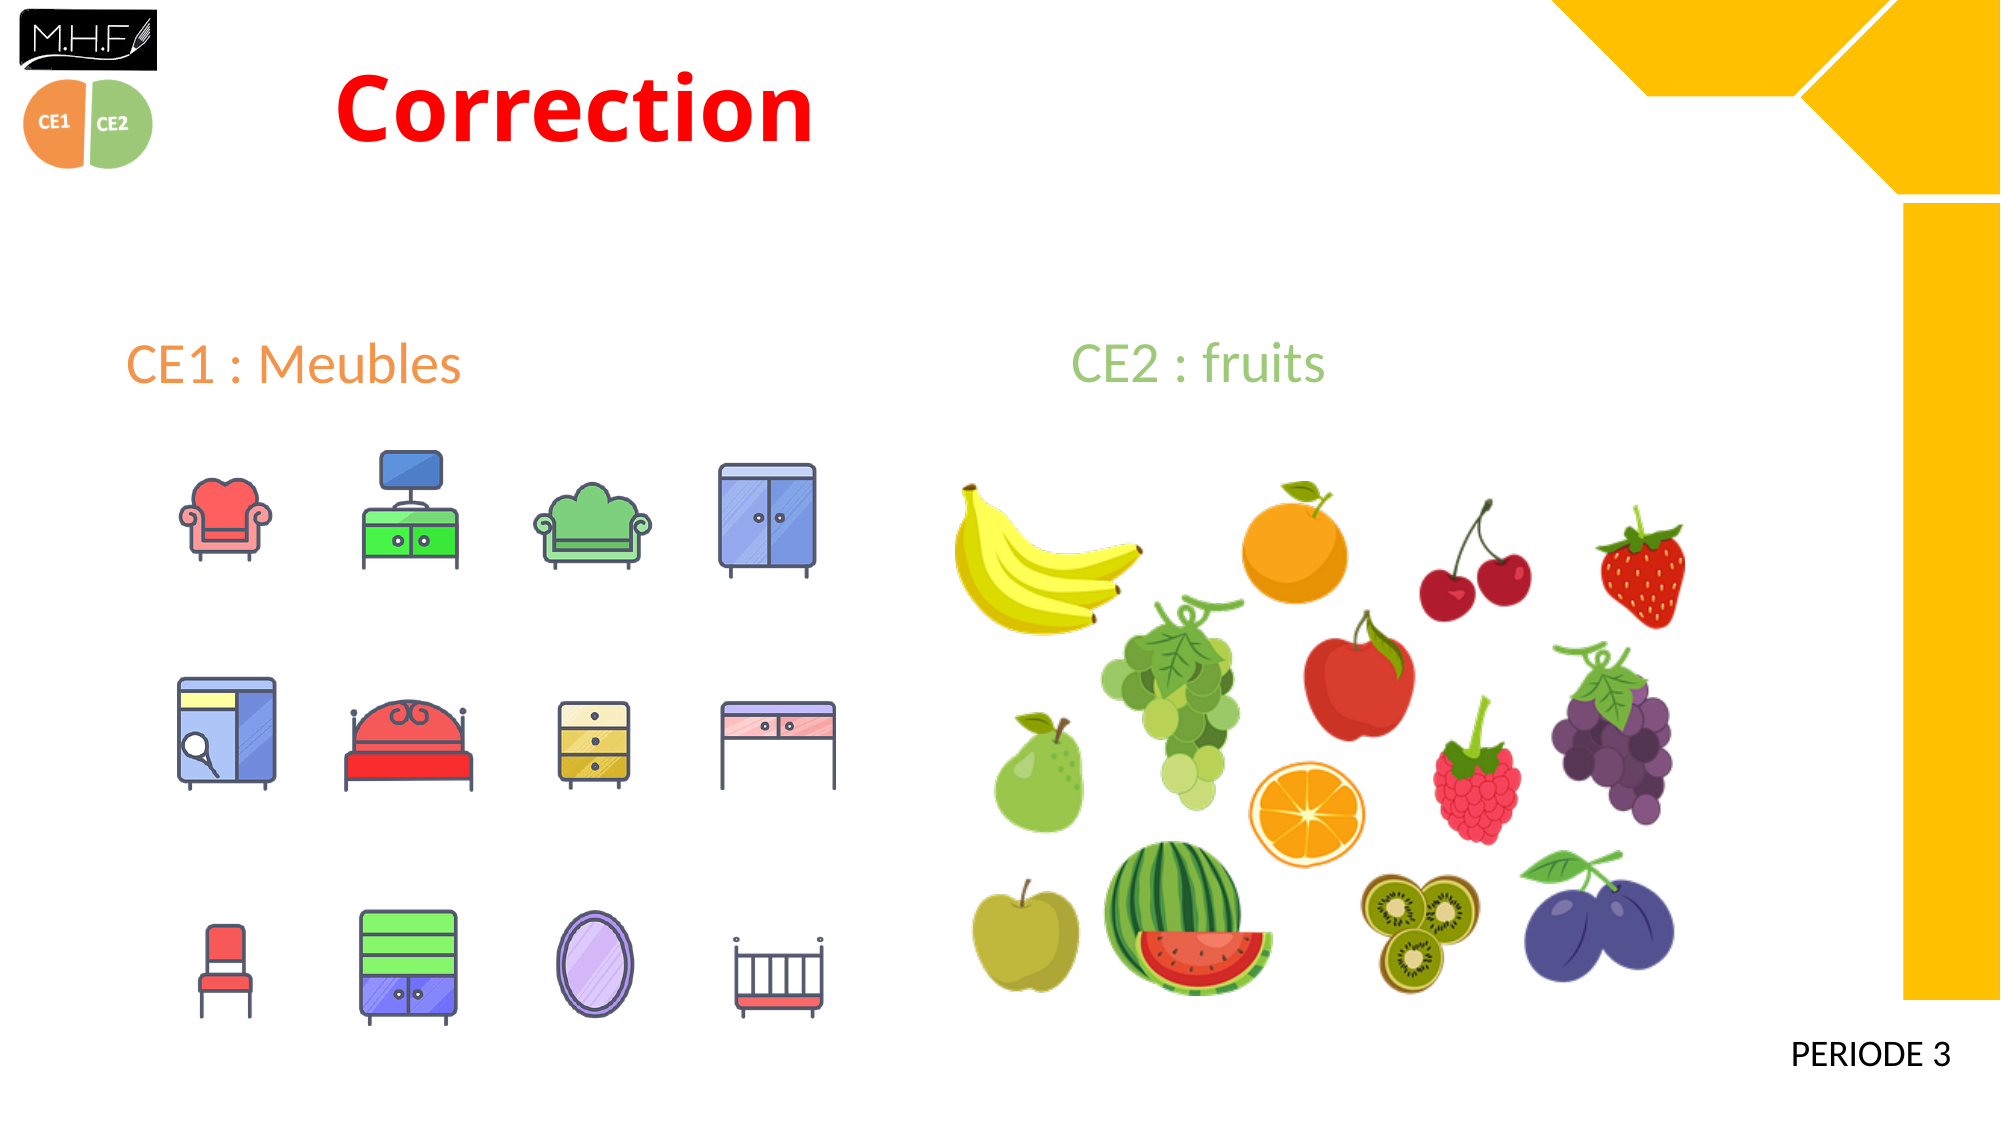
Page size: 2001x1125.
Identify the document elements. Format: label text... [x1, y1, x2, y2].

title Correction [318, 3, 1865, 221]
picture [1, 7, 177, 207]
picture [955, 481, 1685, 996]
text_box PERIODE 3 [1362, 1021, 1967, 1125]
text_box [1902, 202, 2000, 1001]
text_box [1549, 0, 1892, 98]
picture [177, 450, 836, 1026]
text_box [1799, 0, 2000, 196]
list CE1 : Meubles [111, 325, 922, 1040]
text_box CE2 : fruits [1056, 324, 1878, 1039]
